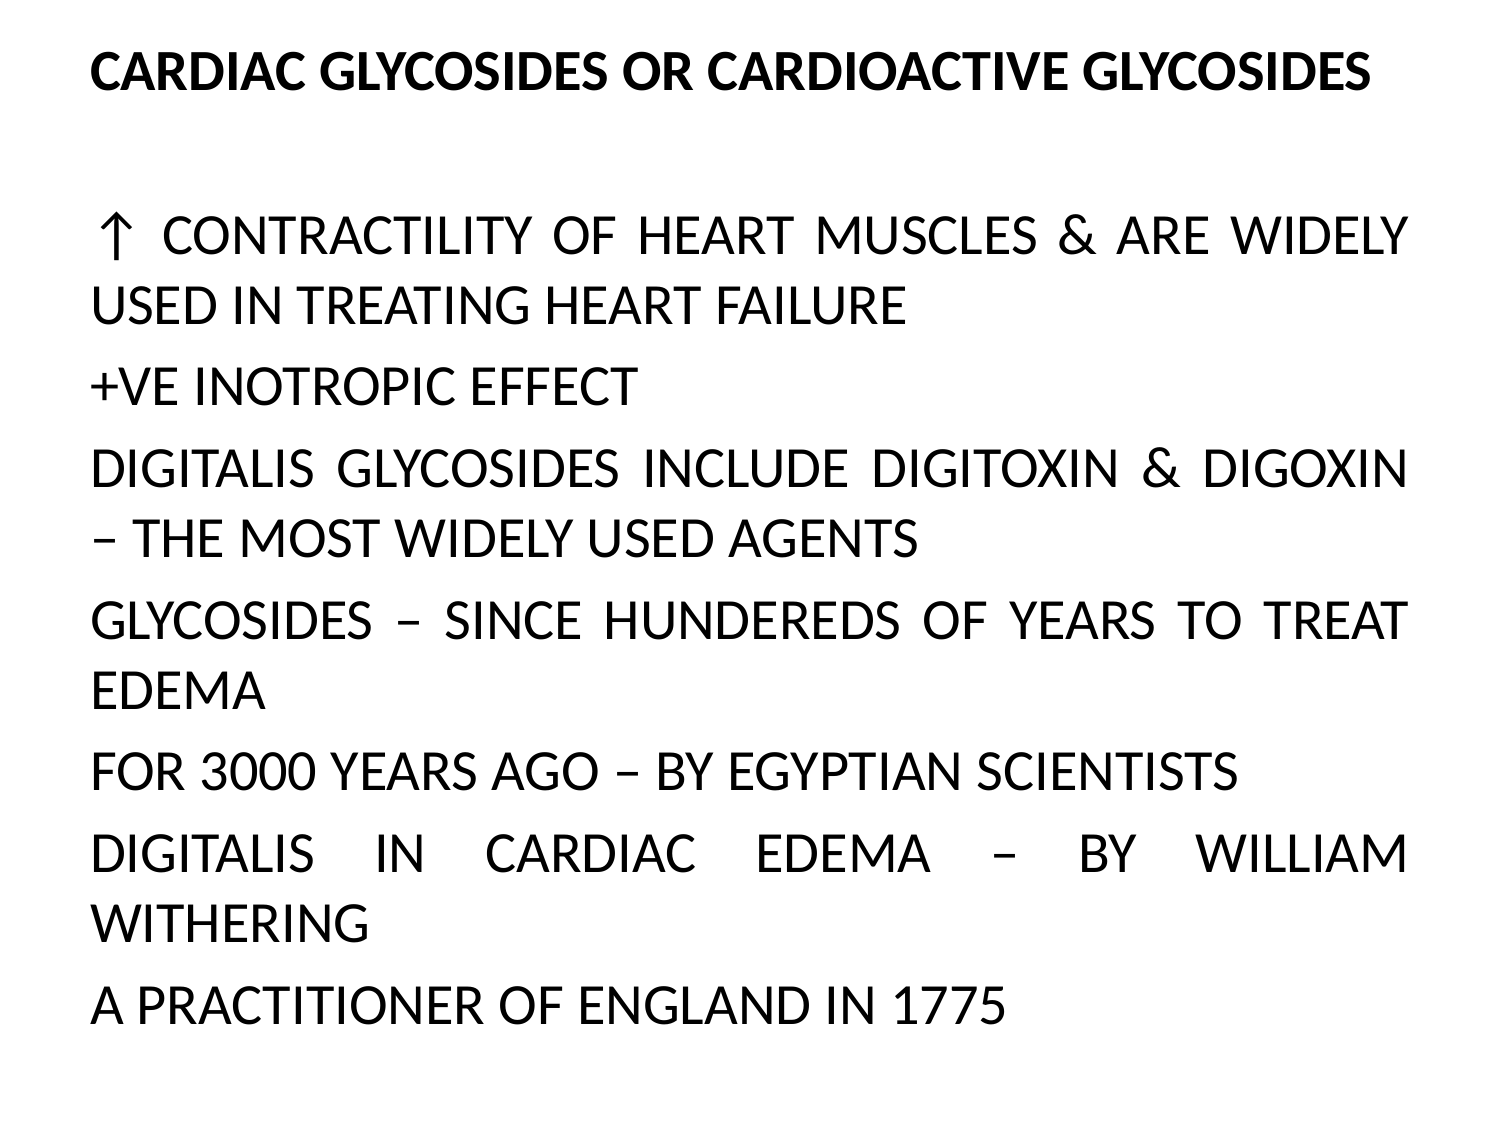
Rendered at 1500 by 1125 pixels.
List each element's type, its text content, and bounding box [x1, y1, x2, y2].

list CARDIAC GLYCOSIDES OR CARDIOACTIVE GLYCOSIDES ↑ CONTRACTILITY OF HEART MUSCLES & ARE WIDELY USED IN TREATING HEART FAILURE +VE INOTROPIC EFFECT DIGITALIS GLYCOSIDES INCLUDE DIGITOXIN & DIGOXIN – THE MOST WIDELY USED AGENTS GLYCOSIDES – SINCE HUNDEREDS OF YEARS TO TREAT EDEMA FOR 3000 YEARS AGO – BY EGYPTIAN SCIENTISTS DIGITALIS IN CARDIAC EDEMA – BY WILLIAM WITHERING A PRACTITIONER OF ENGLAND IN 1775 [75, 24, 1425, 1063]
